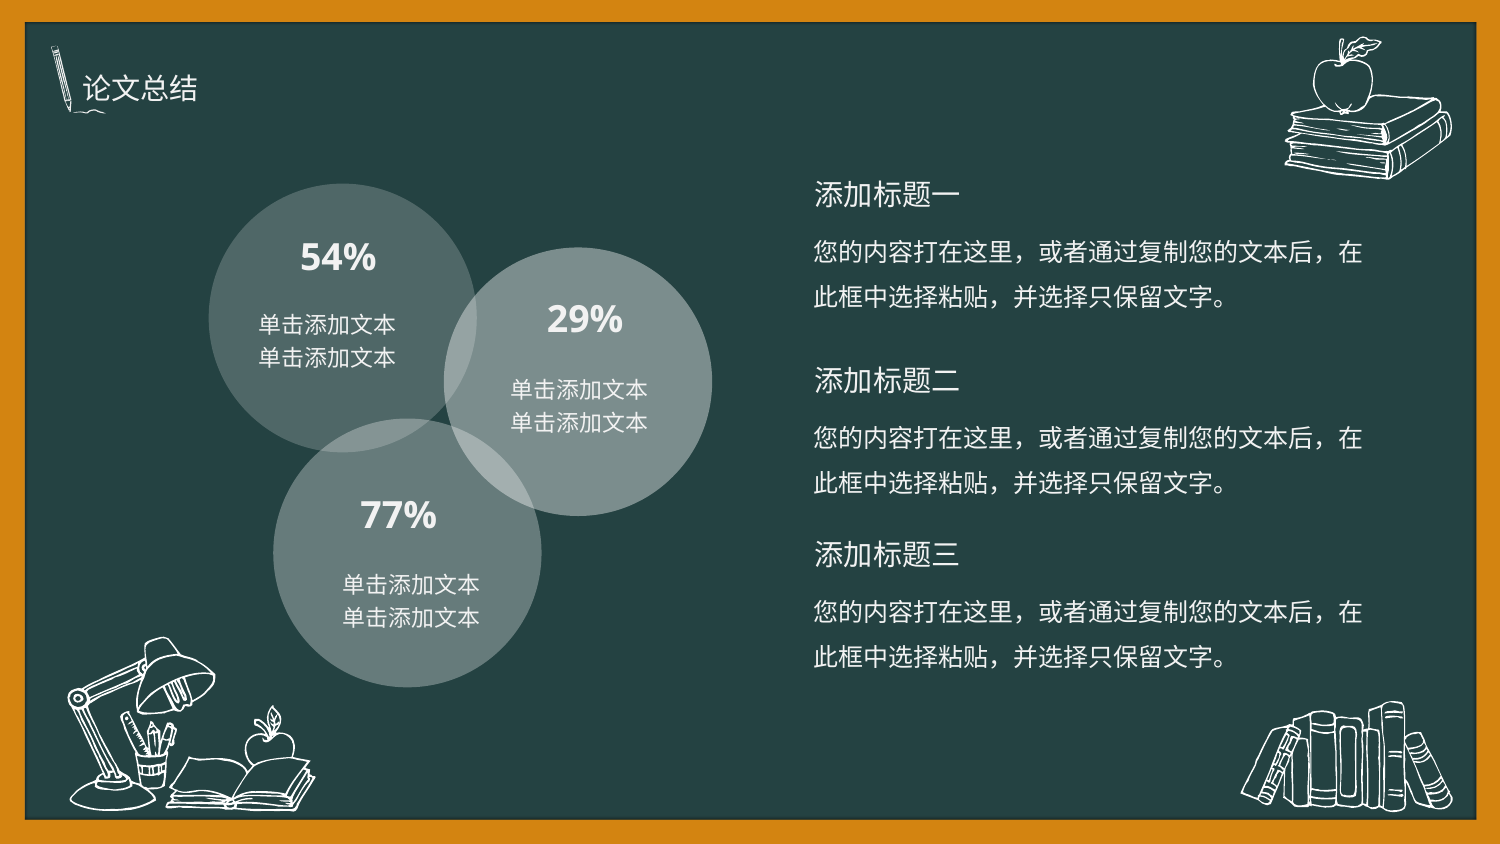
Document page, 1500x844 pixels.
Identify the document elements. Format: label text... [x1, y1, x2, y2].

text_box [443, 247, 713, 517]
text_box 77% [345, 483, 453, 544]
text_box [798, 169, 1384, 314]
picture [0, 0, 1500, 844]
text_box 单击添加文本 单击添加文本 [328, 557, 496, 639]
text_box [273, 418, 542, 688]
text_box 论文总结 [106, 62, 357, 113]
text_box 54% [285, 225, 392, 286]
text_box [798, 354, 1384, 500]
text_box 单击添加文本 单击添加文本 [495, 362, 664, 444]
text_box 29% [532, 287, 639, 347]
text_box 单击添加文本 单击添加文本 [243, 298, 412, 379]
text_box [798, 529, 1384, 674]
text_box [208, 183, 475, 451]
